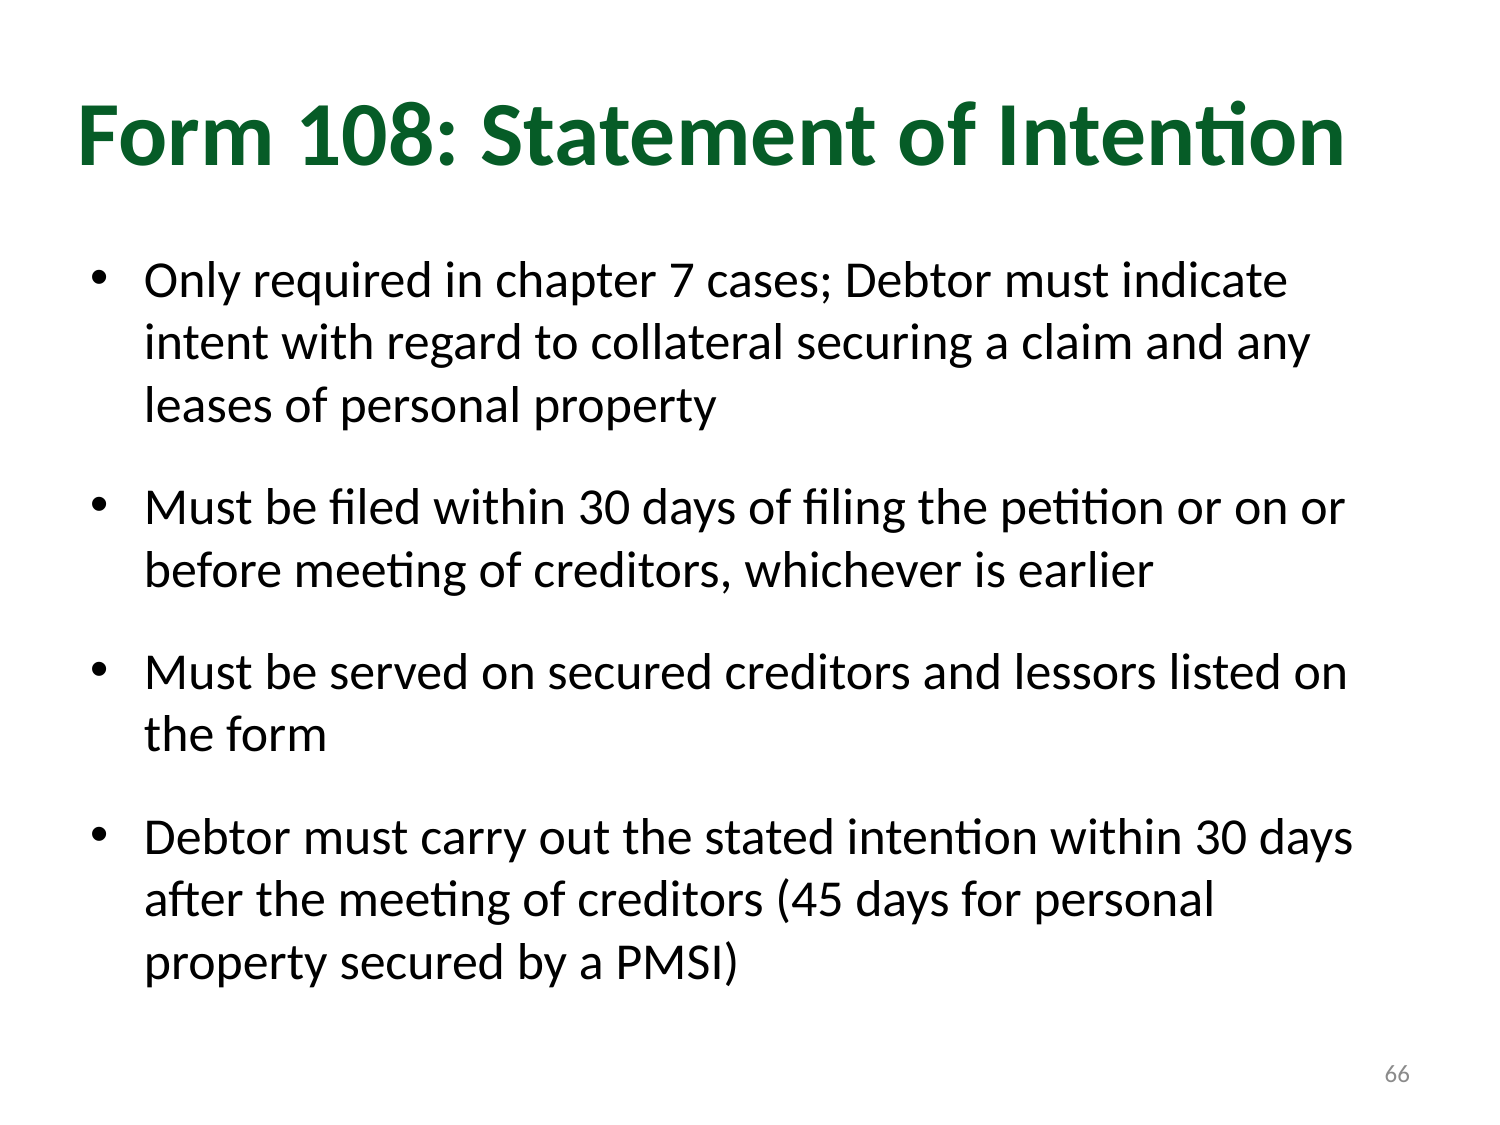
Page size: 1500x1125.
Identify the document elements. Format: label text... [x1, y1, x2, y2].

slide_number 66 [1074, 1042, 1425, 1103]
title Form 108: Statement of Intention [62, 45, 1425, 213]
list Only required in chapter 7 cases; Debtor must indicate intent with regard to collateral securing a claim and any leases of personal property Must be filed within 30 days of filing the petition or on or before meeting of creditors, whichever is earlier Must be served on secured creditors and lessors listed on the form Debtor must carry out the stated intention within 30 days after the meeting of creditors (45 days for personal property secured by a PMSI) [75, 237, 1425, 1005]
